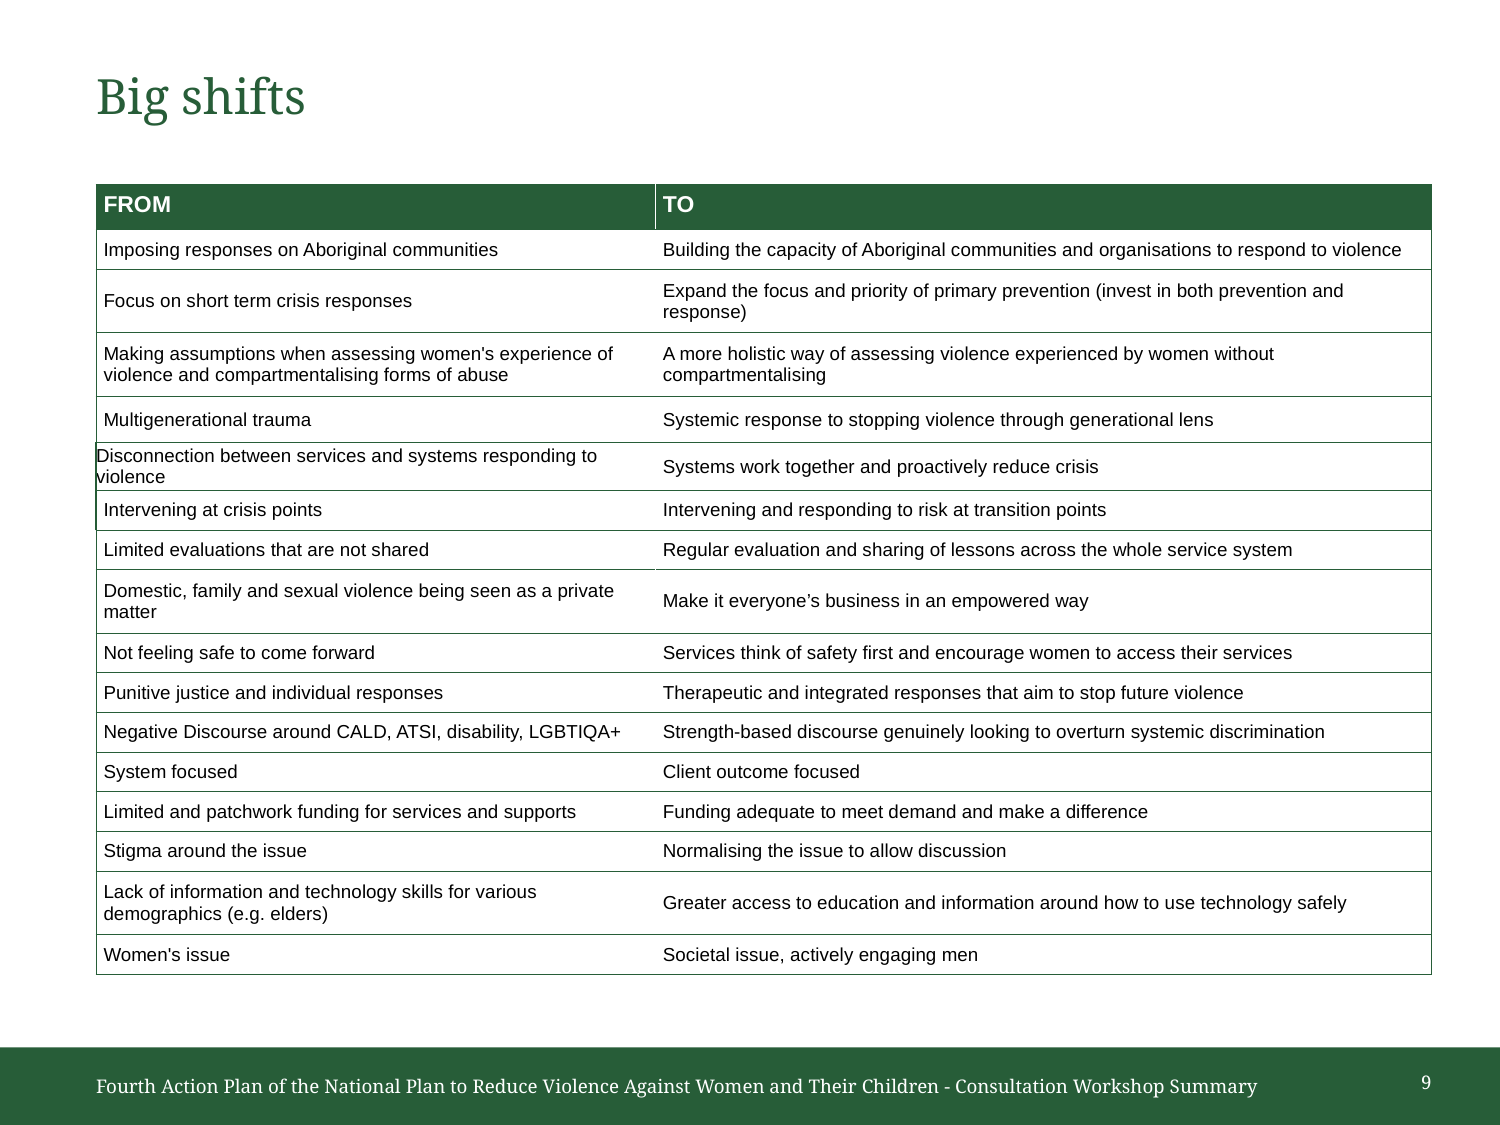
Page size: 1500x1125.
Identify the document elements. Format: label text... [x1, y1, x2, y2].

table_cell Strength-based discourse genuinely looking to overturn systemic discrimination [656, 713, 1431, 752]
table_cell Disconnection between services and systems responding to violence [97, 443, 655, 490]
table_cell Client outcome focused [656, 753, 1431, 791]
table_cell Intervening and responding to risk at transition points [655, 491, 1431, 530]
table_cell Regular evaluation and sharing of lessons across the whole service system [655, 531, 1431, 569]
table_cell Negative Discourse around CALD, ATSI, disability, LGBTIQA+ [97, 713, 655, 752]
table_cell Not feeling safe to come forward [97, 634, 655, 672]
table_cell Lack of information and technology skills for various demographics (e.g. elders) [97, 872, 655, 934]
table_cell Greater access to education and information around how to use technology safely [656, 872, 1431, 934]
table_cell Building the capacity of Aboriginal communities and organisations to respond to violence [656, 230, 1431, 269]
slide_number 9 [1409, 1072, 1433, 1095]
table_cell A more holistic way of assessing violence experienced by women without compartmentalising [656, 333, 1431, 396]
table_cell Societal issue, actively engaging men [656, 935, 1431, 974]
table_cell Limited evaluations that are not shared [97, 531, 655, 569]
table_cell Therapeutic and integrated responses that aim to stop future violence [656, 673, 1431, 712]
table_cell Intervening at crisis points [97, 491, 655, 530]
table_cell Focus on short term crisis responses [97, 270, 655, 332]
table_cell Systems work together and proactively reduce crisis [656, 443, 1431, 490]
table_cell Make it everyone’s business in an empowered way [656, 570, 1431, 633]
title Big shifts [95, 76, 1405, 133]
table_header TO [656, 185, 1431, 229]
table_cell Funding adequate to meet demand and make a difference [656, 792, 1431, 831]
table_cell Imposing responses on Aboriginal communities [97, 230, 655, 269]
table_cell Women's issue [97, 935, 655, 974]
table_cell Expand the focus and priority of primary prevention (invest in both prevention and response) [656, 270, 1431, 332]
table_cell Making assumptions when assessing women's experience of violence and compartmentalising forms of abuse [97, 333, 655, 396]
table_cell System focused [97, 753, 655, 791]
table_header FROM [97, 185, 655, 229]
text_box Fourth Action Plan of the National Plan to Reduce Violence Against Women and Their Children - Consultation Workshop Summary [96, 1074, 1273, 1098]
table_cell Systemic response to stopping violence through generational lens [656, 397, 1431, 442]
table_cell Punitive justice and individual responses [97, 673, 655, 712]
table_cell Domestic, family and sexual violence being seen as a private matter [97, 570, 655, 633]
table_cell Normalising the issue to allow discussion [656, 832, 1431, 871]
table_cell Stigma around the issue [97, 832, 655, 871]
table_cell Services think of safety first and encourage women to access their services [656, 634, 1431, 672]
table_cell Multigenerational trauma [97, 397, 655, 442]
table_cell Limited and patchwork funding for services and supports [97, 792, 655, 831]
